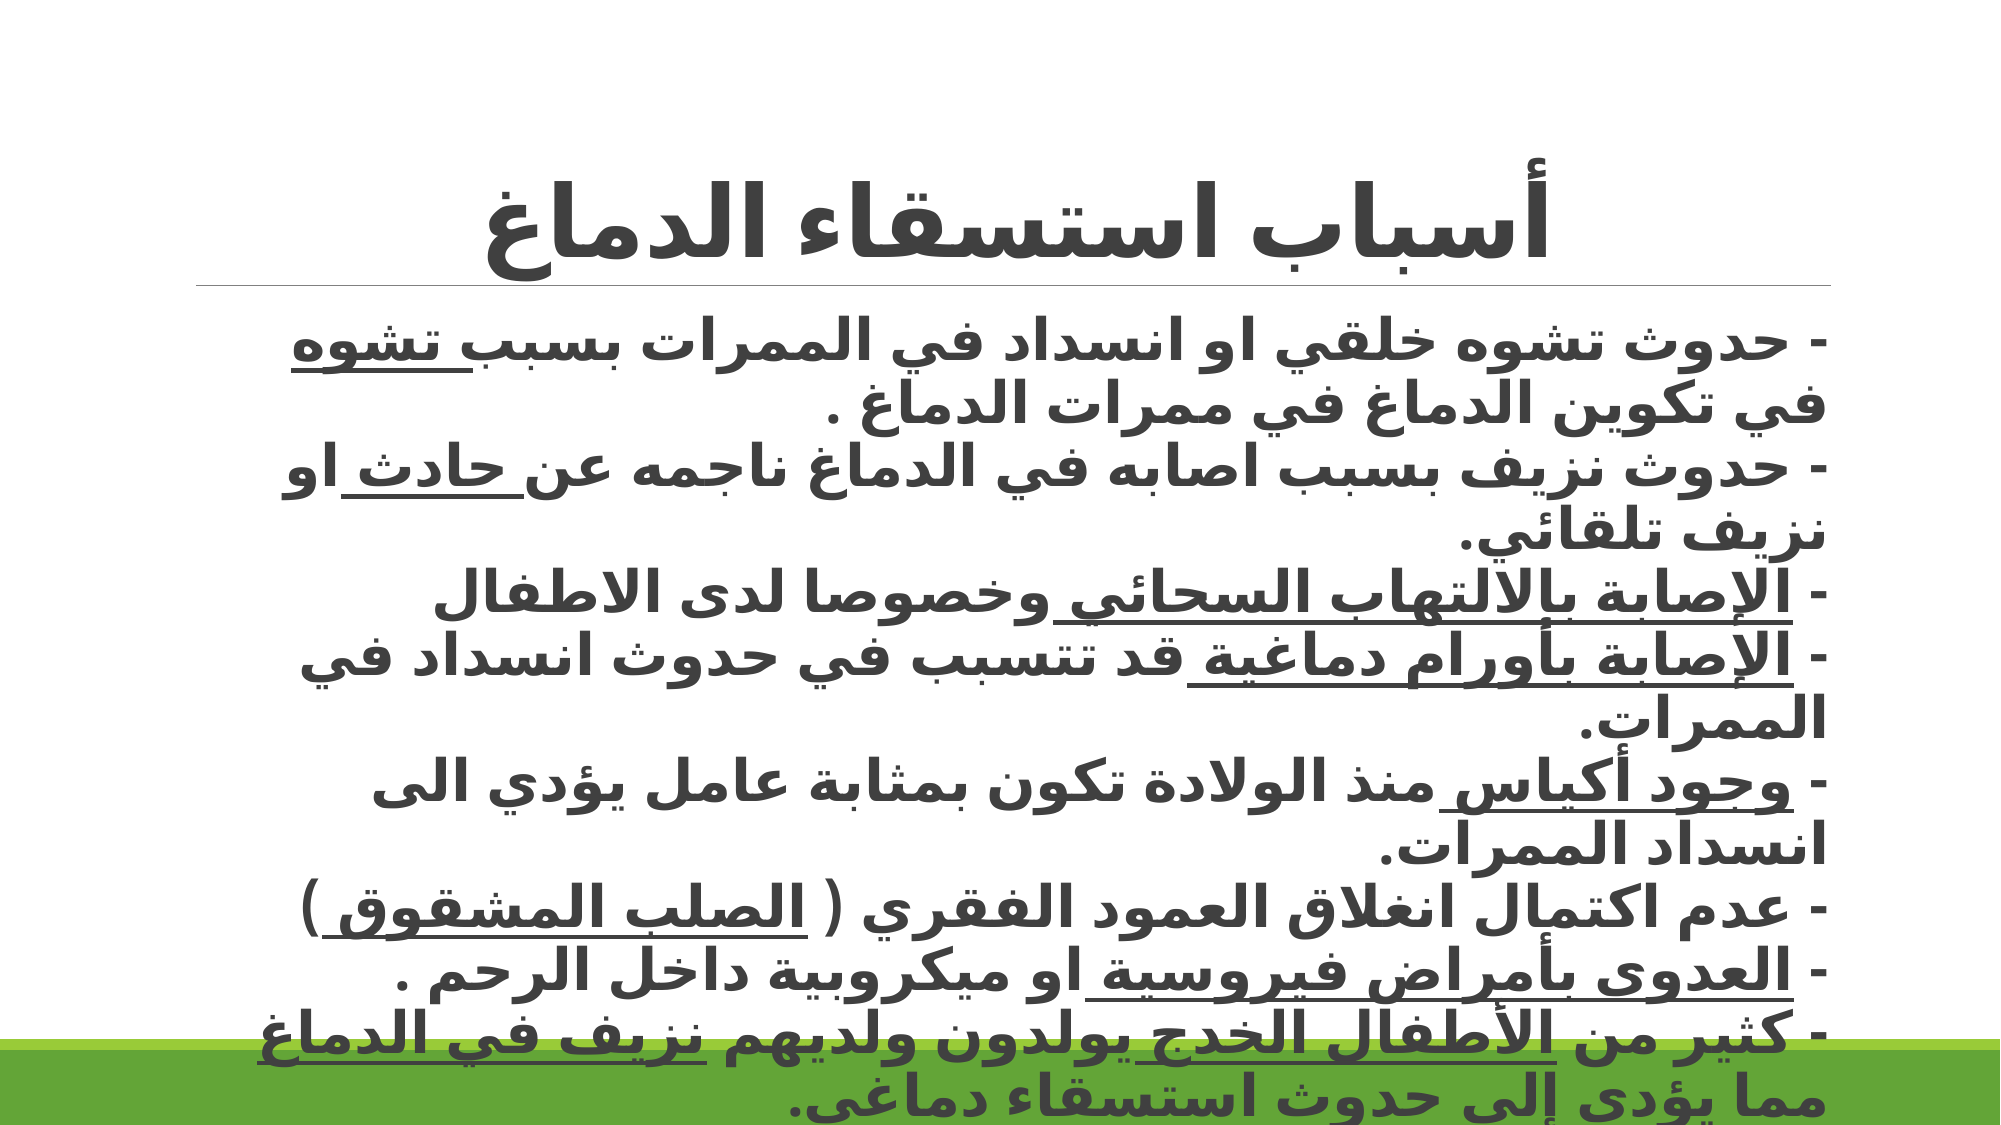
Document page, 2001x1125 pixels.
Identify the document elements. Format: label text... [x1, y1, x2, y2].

title أسباب استسقاء الدماغ [180, 47, 1830, 285]
list - حدوث تشوه خلقي او انسداد في الممرات بسبب تشوه في تكوين الدماغ في ممرات الدماغ . - حدوث نزيف بسبب اصابه في الدماغ ناجمه عن حادث او نزيف تلقائي. - الإصابة بالالتهاب السحائي وخصوصا لدى الاطفال - الإصابة بأورام دماغية قد تتسبب في حدوث انسداد في الممرات. - وجود أكياس منذ الولادة تكون بمثابة عامل يؤدي الى انسداد الممرات. - عدم اكتمال انغلاق العمود الفقري ( الصلب المشقوق ) - العدوى بأمراض فيروسية او ميكروبية داخل الرحم . - كثير من الأطفال الخدج يولدون ولديهم نزيف في الدماغ مما يؤدي إلى حدوث استسقاء دماغي. [180, 302, 1830, 963]
